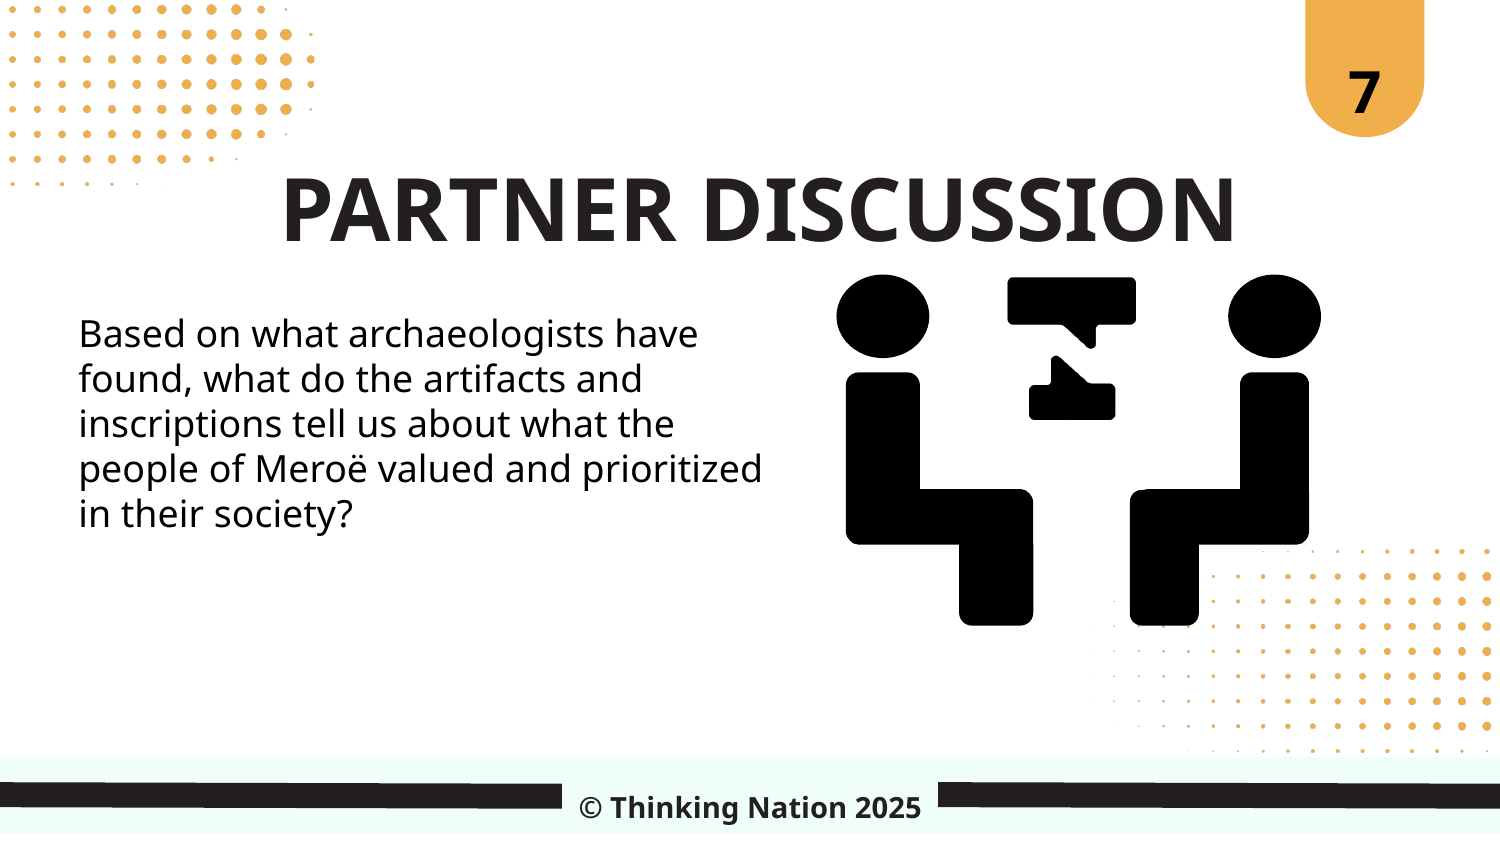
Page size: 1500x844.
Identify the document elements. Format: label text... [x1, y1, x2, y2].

text_box PARTNER DISCUSSION [219, 112, 1301, 260]
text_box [0, 756, 1500, 835]
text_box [836, 247, 1321, 626]
text_box [0, 0, 315, 186]
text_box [1300, 0, 1430, 138]
text_box [1064, 549, 1500, 754]
text_box Based on what archaeologists have found, what do the artifacts and inscriptions tell us about what the people of Meroë valued and prioritized in their society? [70, 302, 781, 598]
